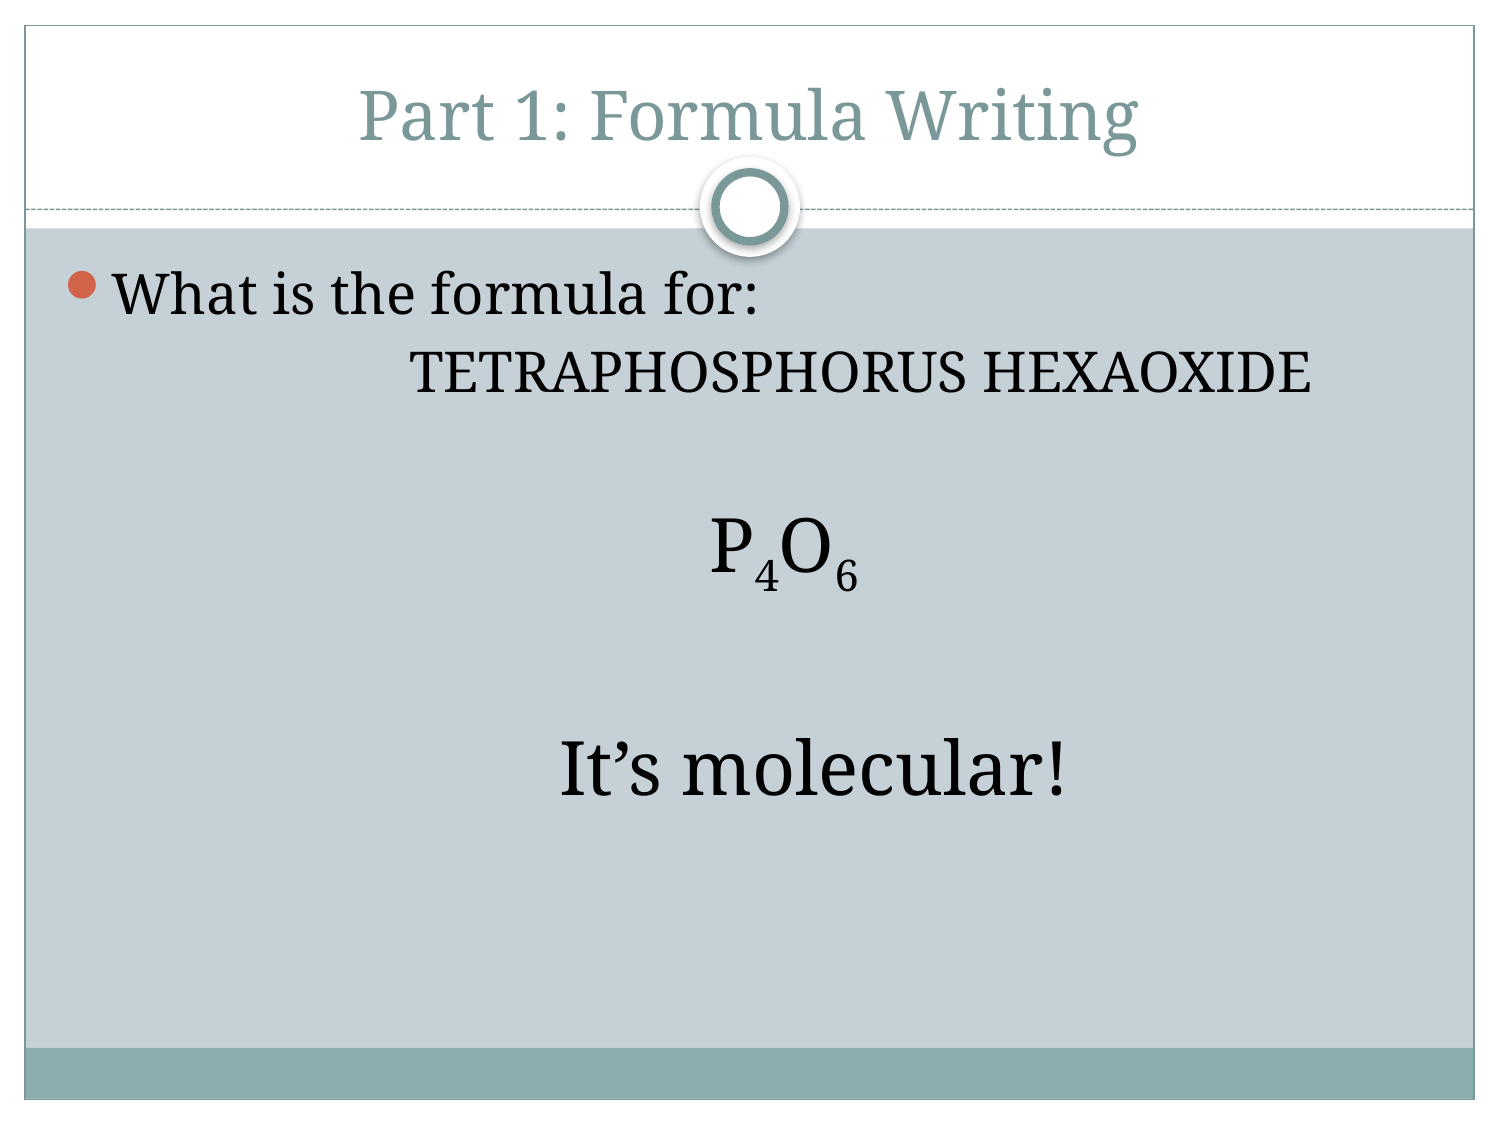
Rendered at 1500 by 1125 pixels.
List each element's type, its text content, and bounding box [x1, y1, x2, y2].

title Part 1: Formula Writing [49, 37, 1450, 162]
list What is the formula for: Tetraphosphorus Hexaoxide P4O6 It’s molecular! [49, 250, 1445, 1001]
